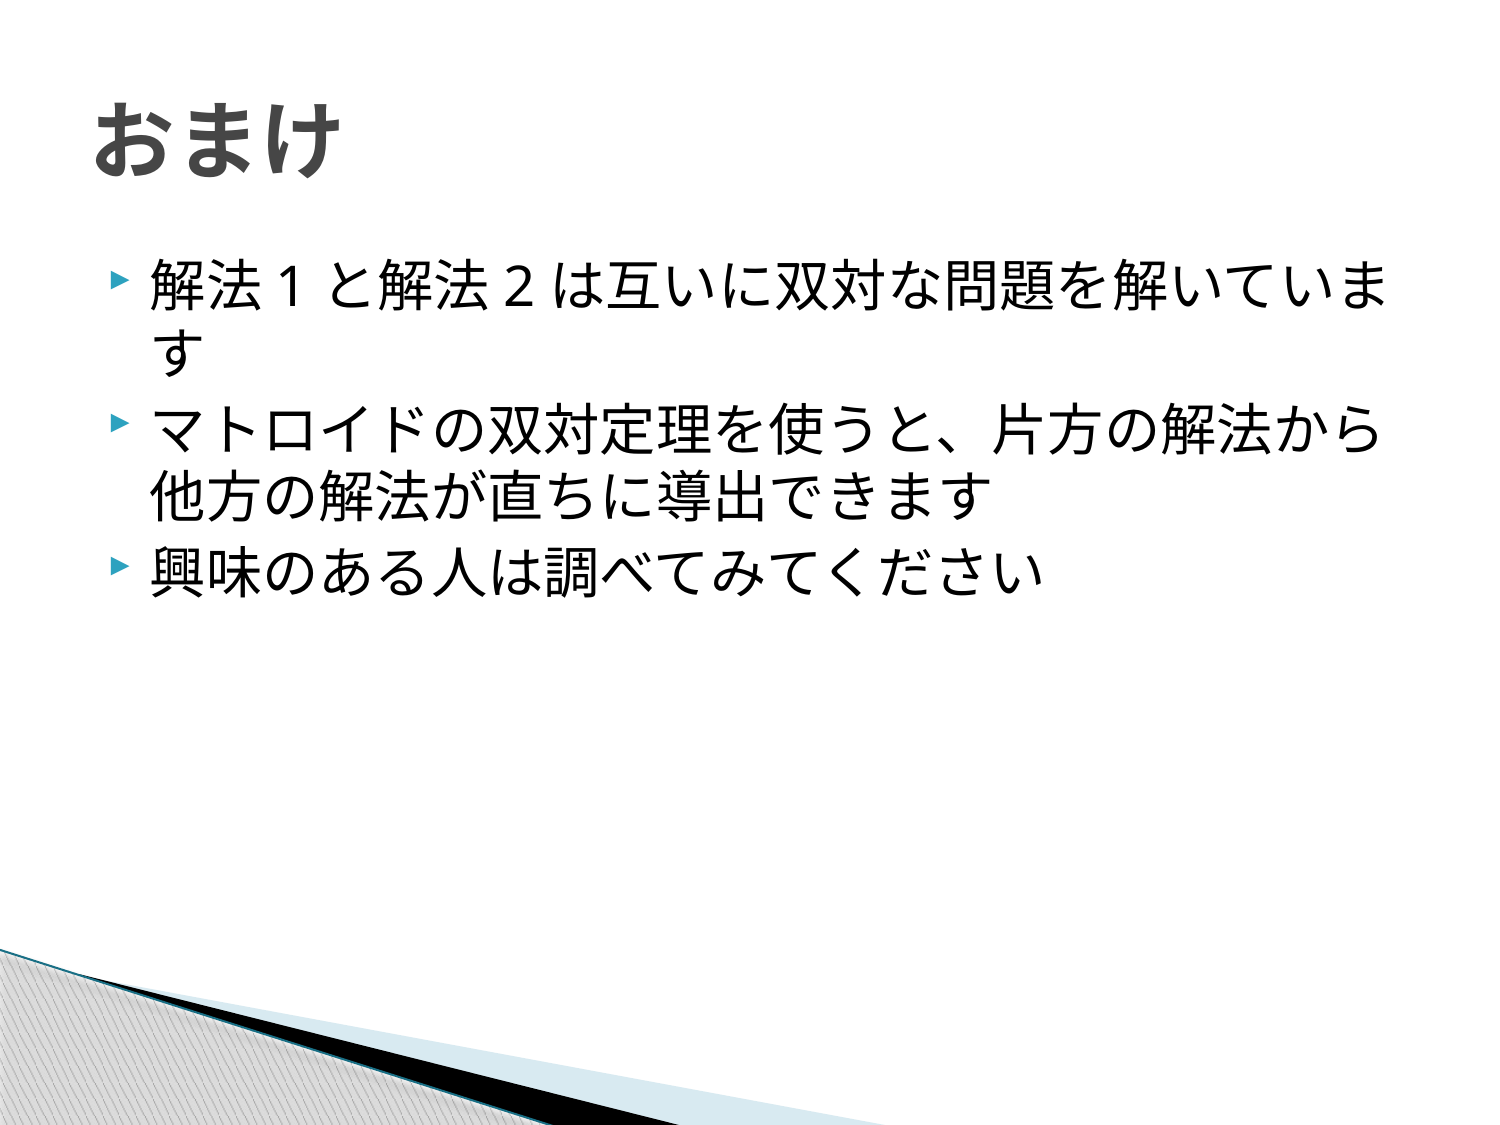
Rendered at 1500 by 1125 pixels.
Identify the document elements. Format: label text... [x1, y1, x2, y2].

list 解法1と解法2は互いに双対な問題を解いています マトロイドの双対定理を使うと、片方の解法から他方の解法が直ちに導出できます 興味のある人は調べてみてください [75, 243, 1425, 986]
title おまけ [75, 45, 1425, 233]
